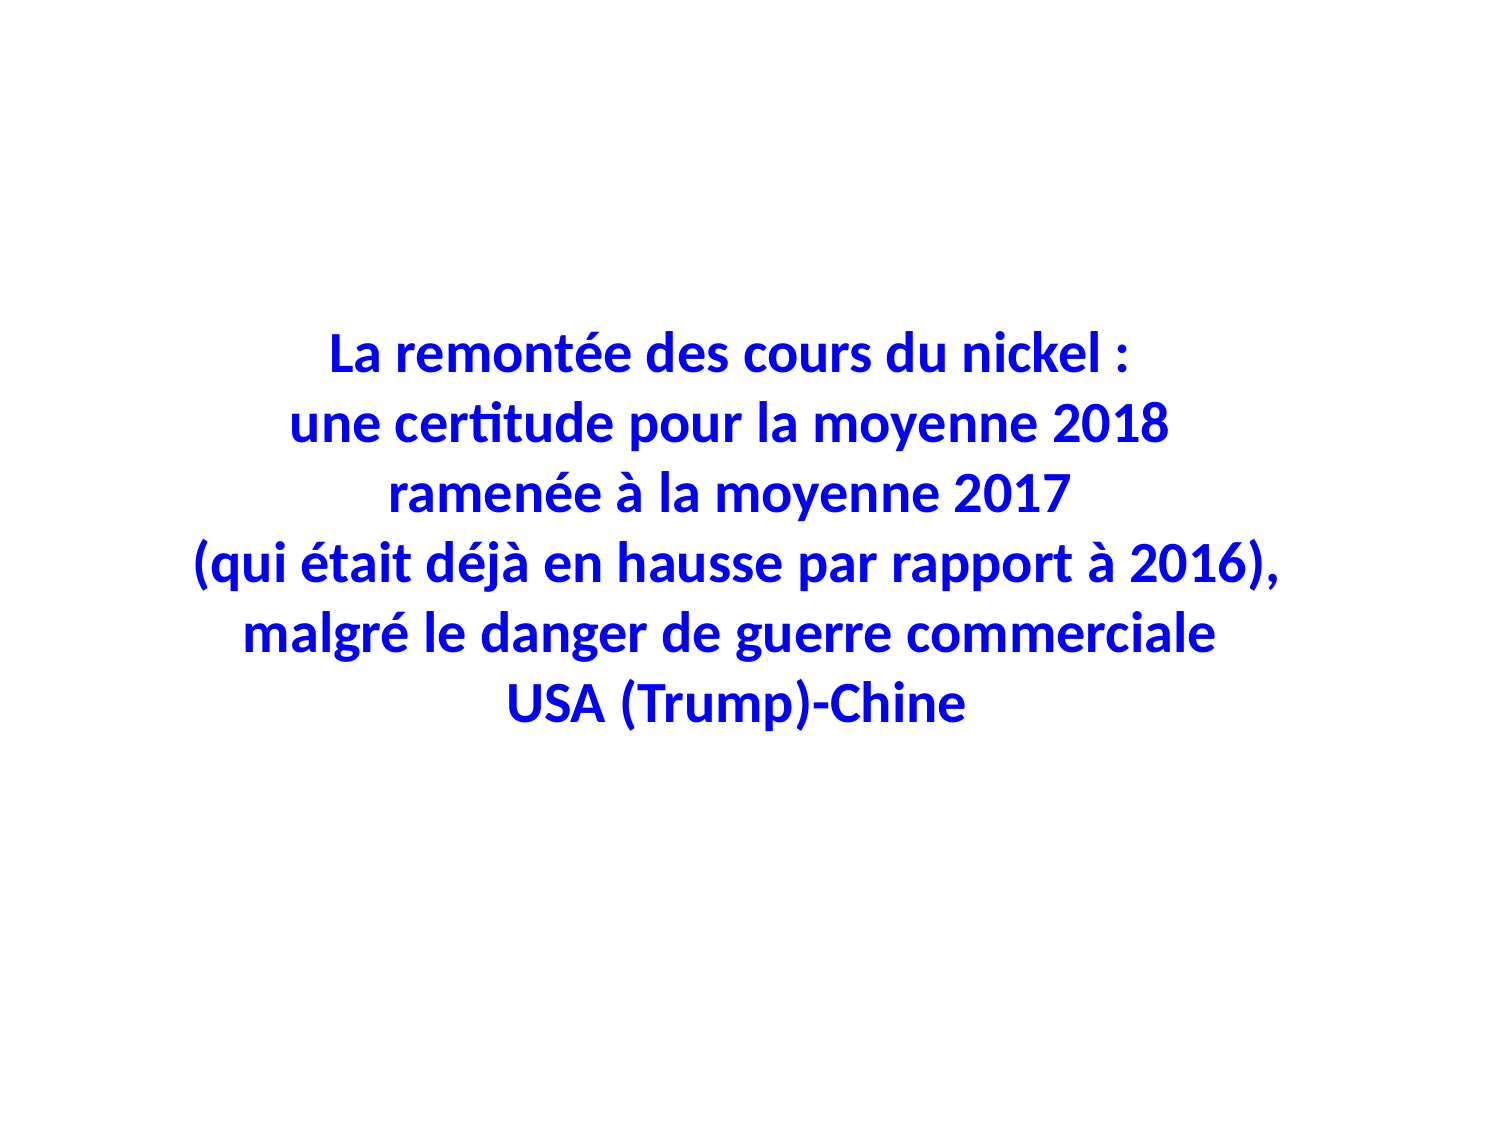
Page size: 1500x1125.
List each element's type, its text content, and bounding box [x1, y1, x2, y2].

text_box La remontée des cours du nickel : une certitude pour la moyenne 2018 ramenée à la moyenne 2017 (qui était déjà en hausse par rapport à 2016), malgré le danger de guerre commerciale USA (Trump)-Chine [149, 306, 1324, 742]
